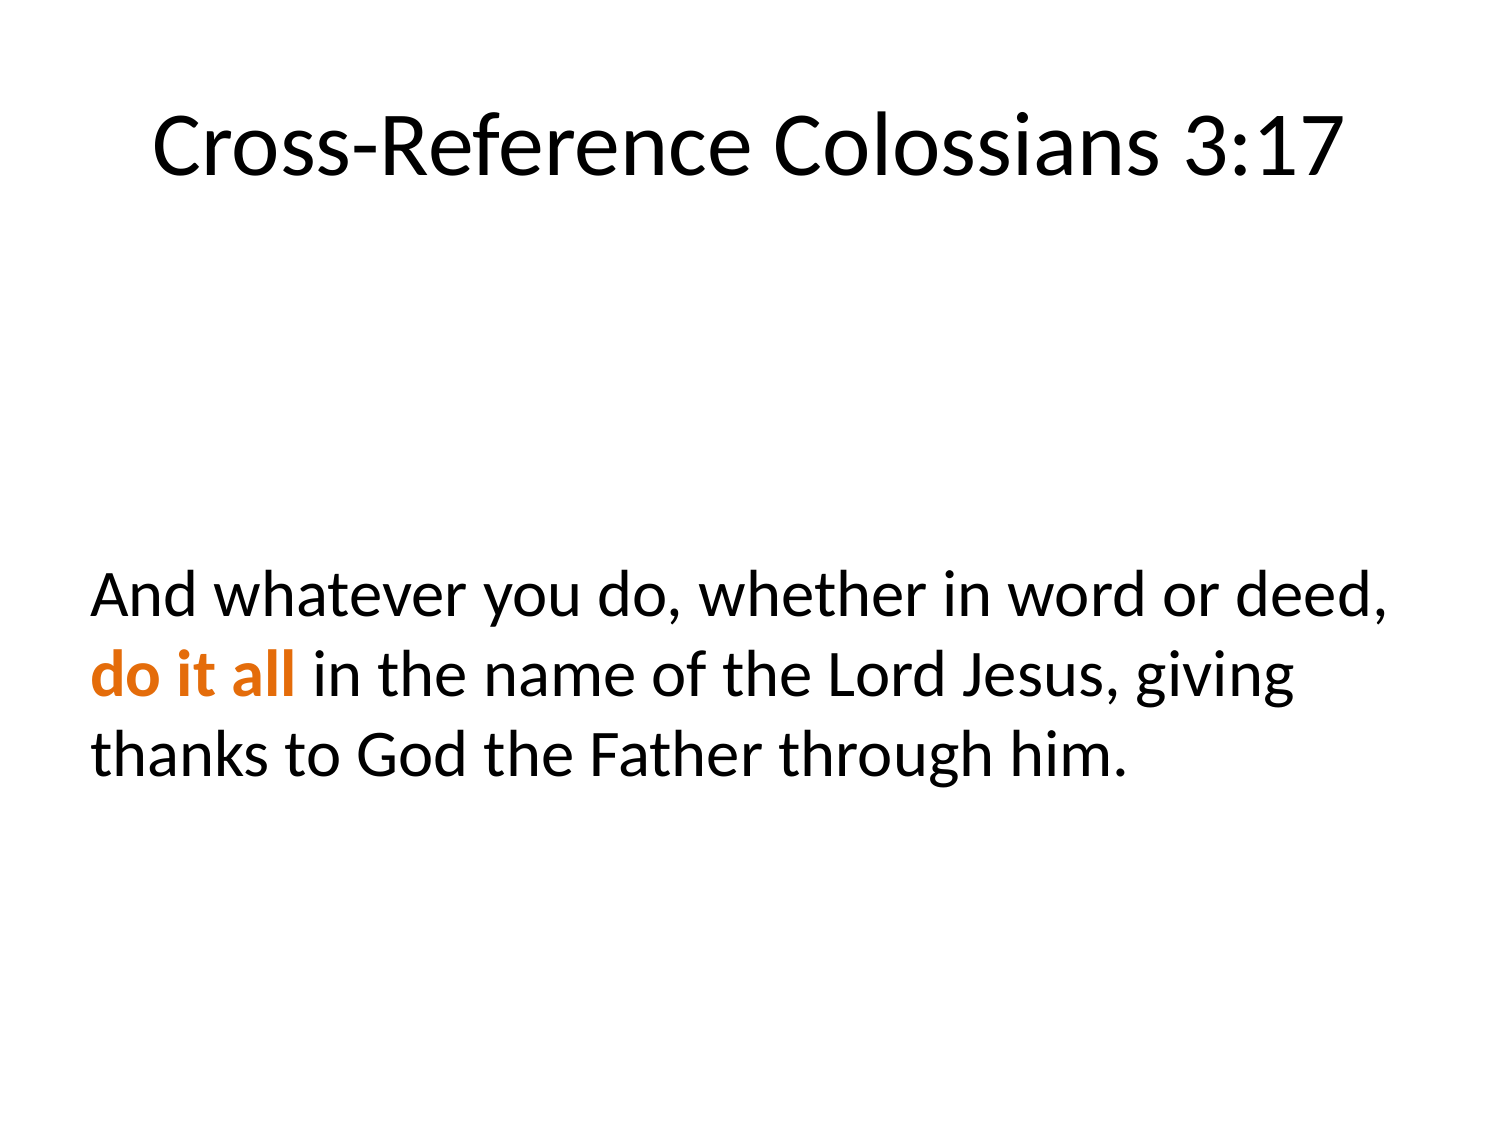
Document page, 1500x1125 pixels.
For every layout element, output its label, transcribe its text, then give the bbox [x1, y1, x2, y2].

title Cross-Reference Colossians 3:17 [75, 45, 1425, 233]
list And whatever you do, whether in word or deed, do it all in the name of the Lord Jesus, giving thanks to God the Father through him. [75, 262, 1425, 1005]
